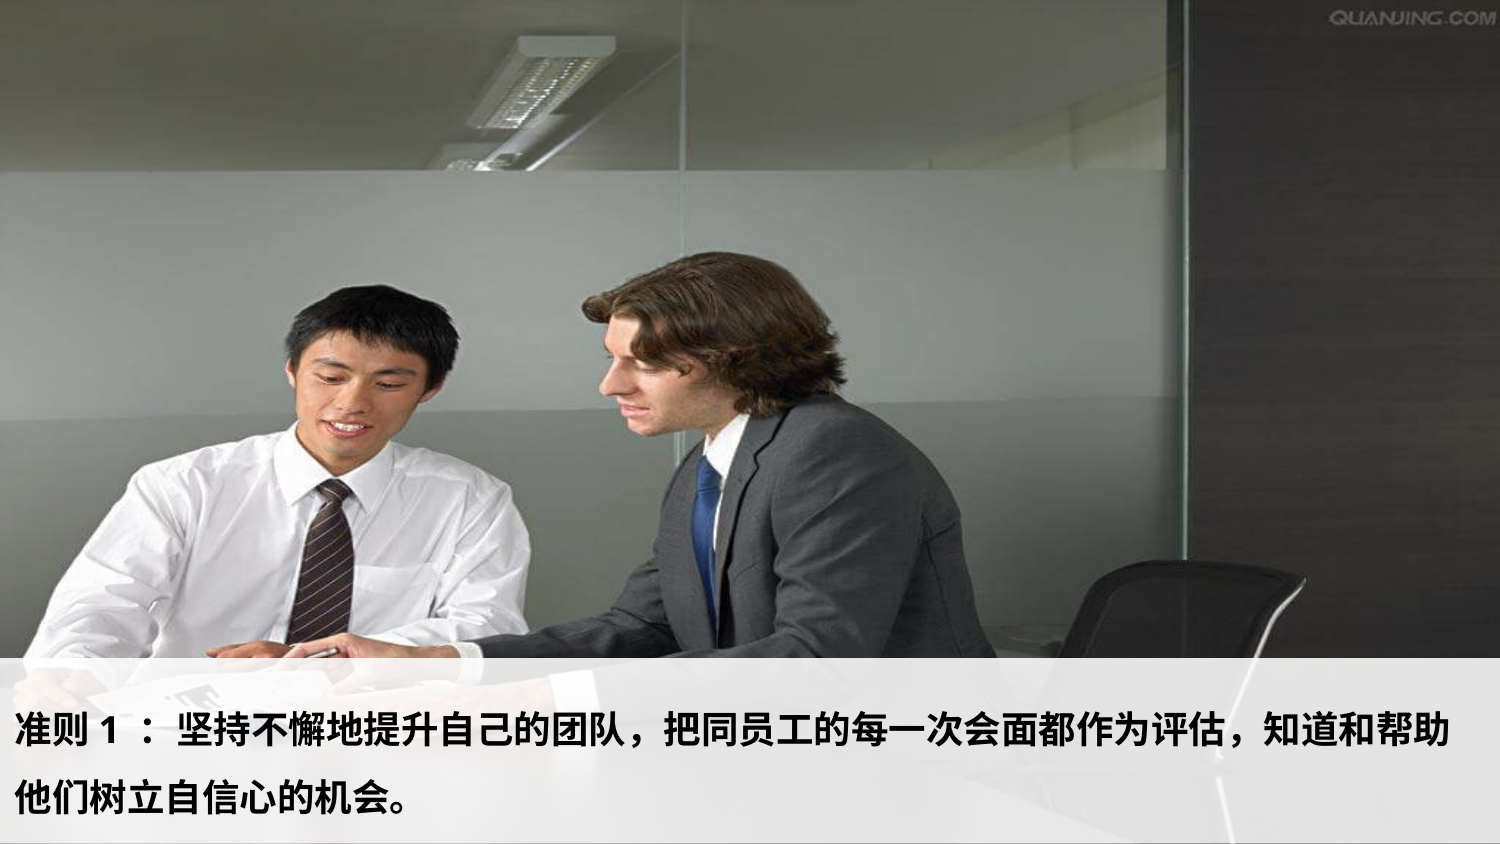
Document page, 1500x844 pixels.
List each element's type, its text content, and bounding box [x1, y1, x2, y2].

picture [0, 0, 1500, 656]
text_box 准则1 ：坚持不懈地提升自己的团队，把同员工的每一次会面都作为评估，知道和帮助他们树立自信心的机会。 [0, 656, 1500, 844]
